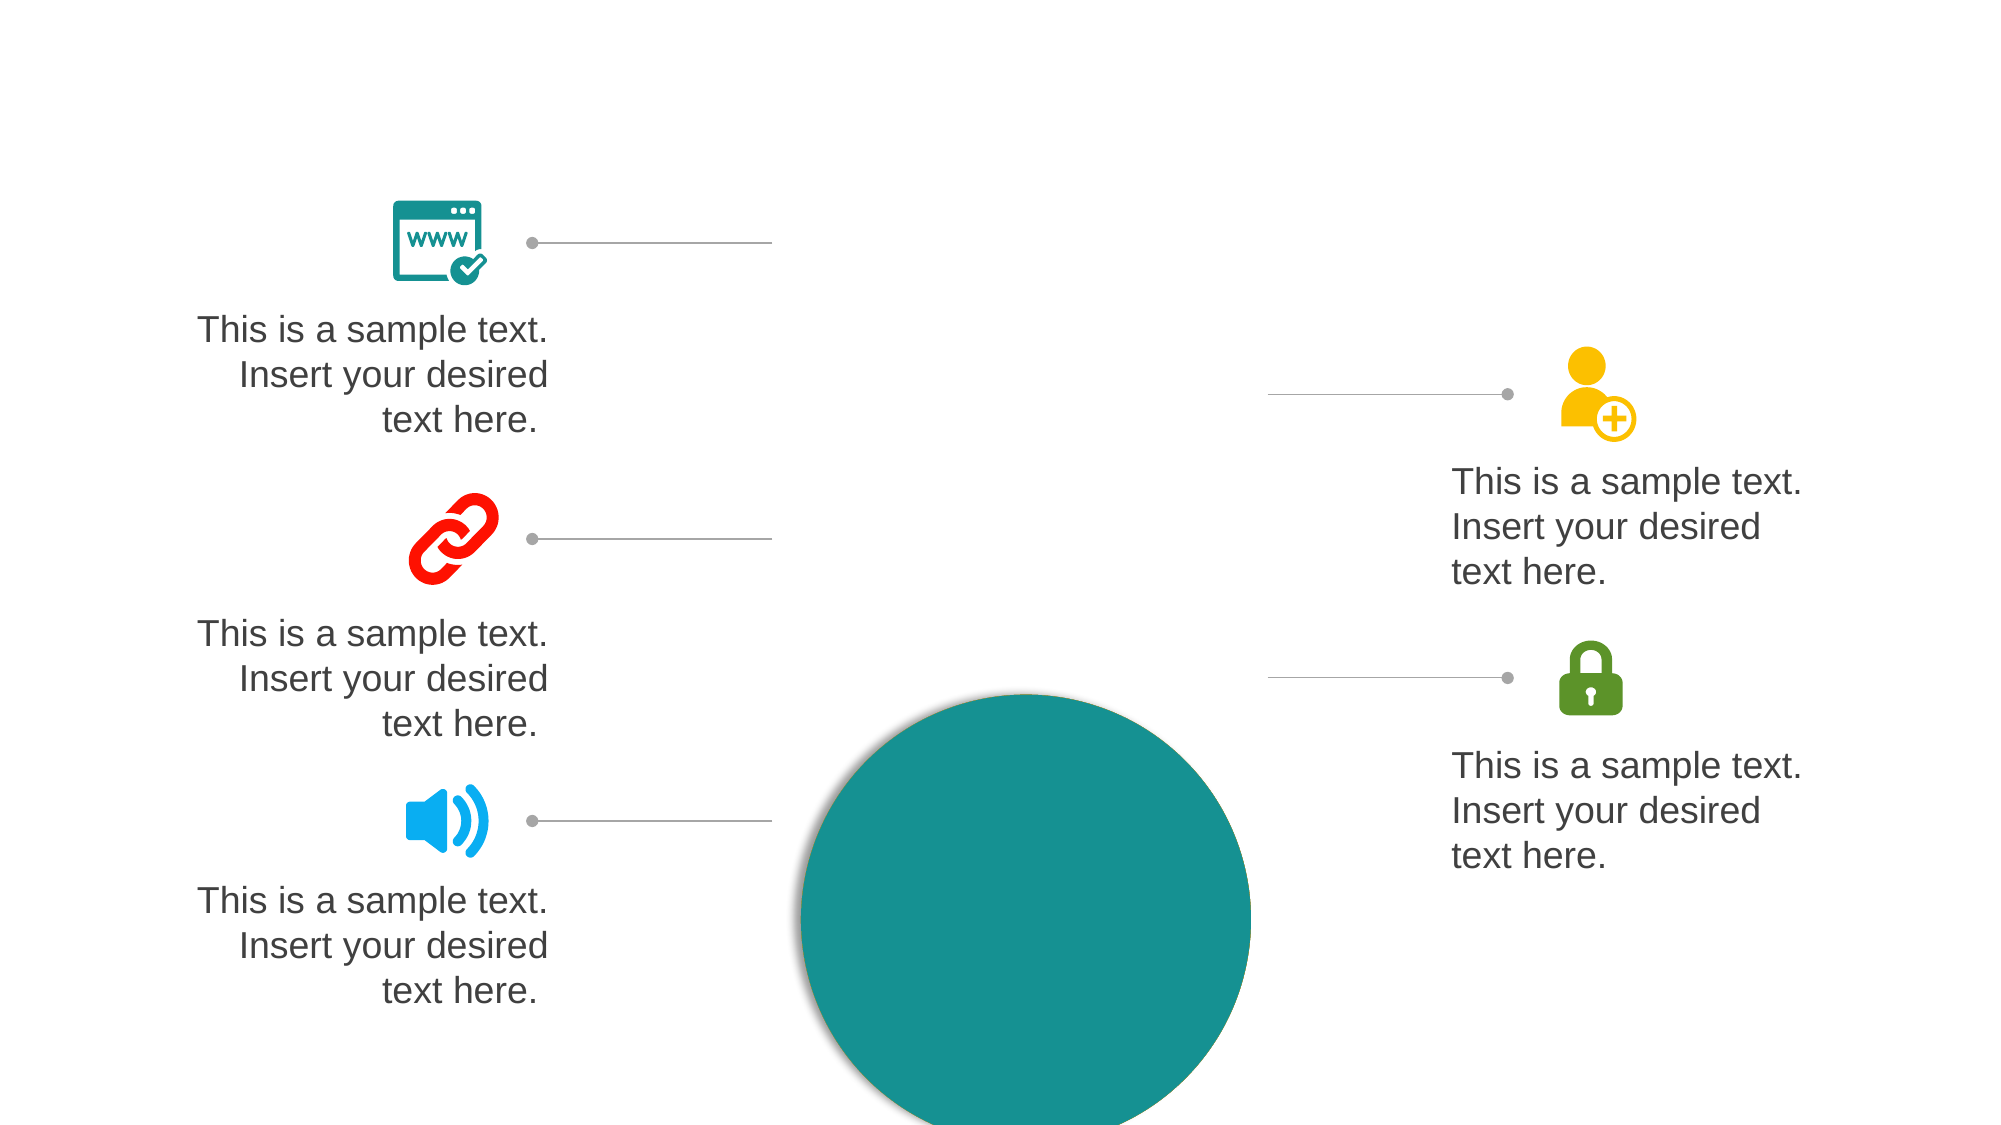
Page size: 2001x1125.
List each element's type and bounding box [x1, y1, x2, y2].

text_box [1267, 346, 1837, 602]
text_box [163, 784, 773, 1021]
text_box [1267, 640, 1837, 885]
text_box [800, 694, 1251, 1125]
text_box [163, 493, 773, 754]
text_box [163, 200, 773, 449]
